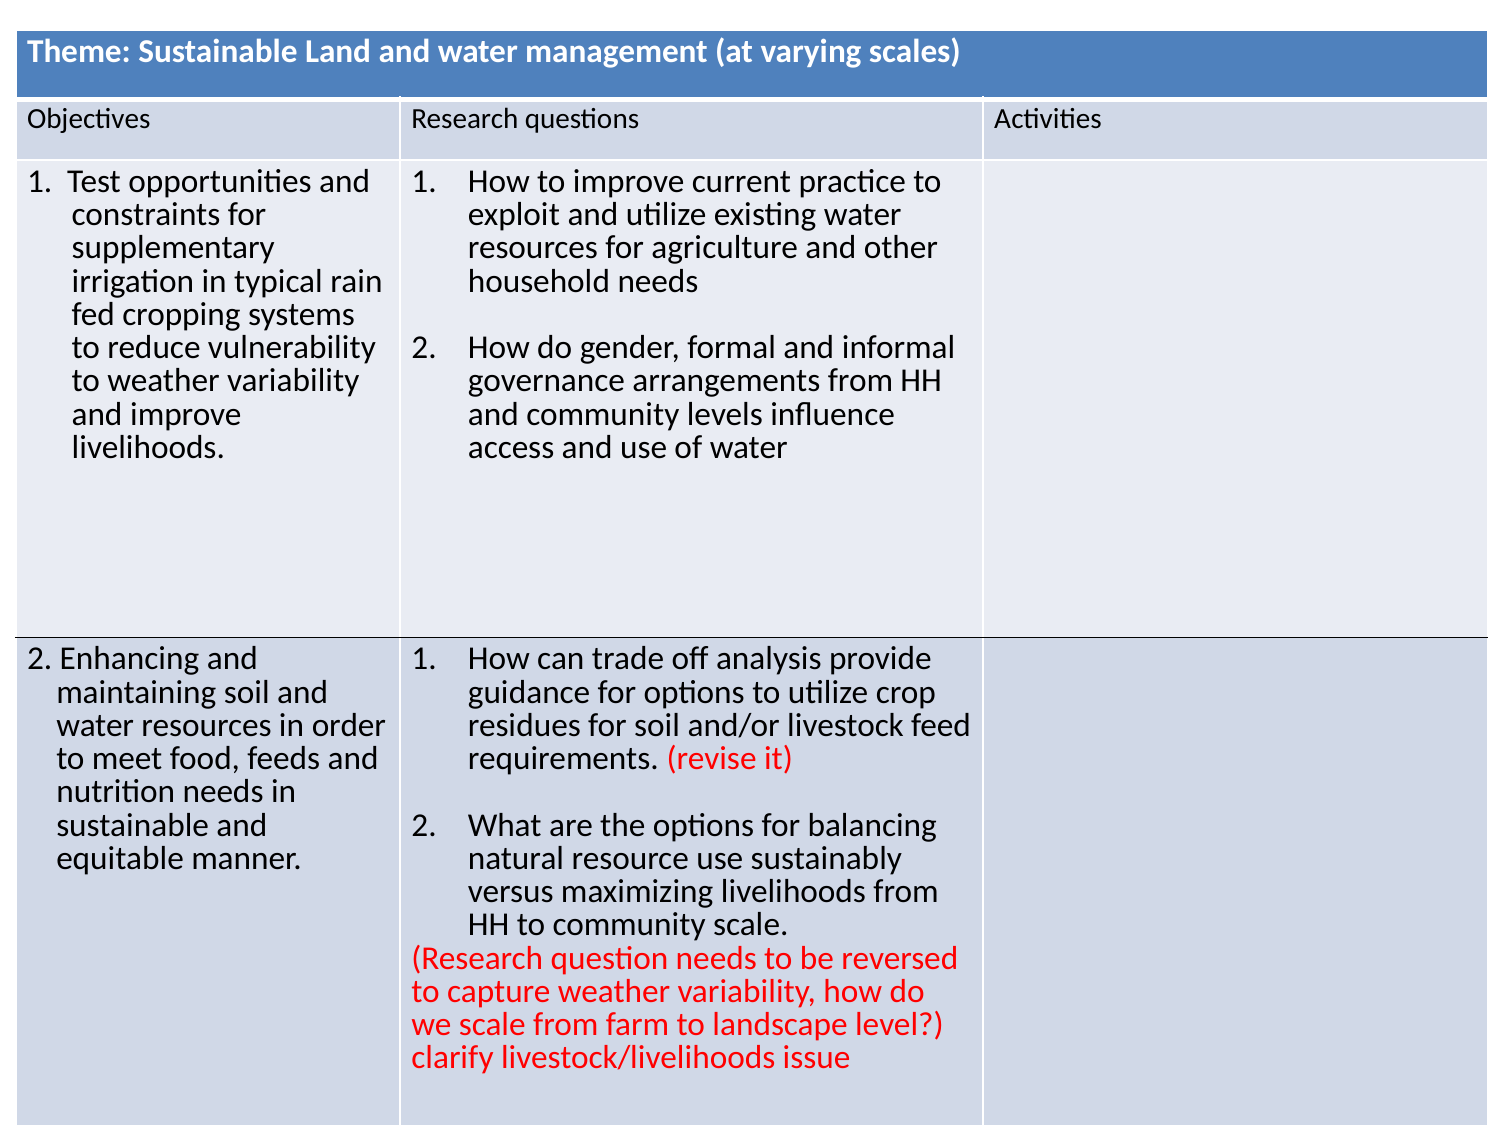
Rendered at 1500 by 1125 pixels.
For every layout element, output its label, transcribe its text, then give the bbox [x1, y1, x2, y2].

table_cell Objectives [17, 102, 399, 159]
table_cell Activities [984, 102, 1487, 159]
table_header Theme: Sustainable Land and water management (at varying scales) [17, 31, 1487, 97]
table_cell How to improve current practice to exploit and utilize existing water resources for agriculture and other household needs How do gender, formal and informal governance arrangements from HH and community levels influence access and use of water [401, 161, 982, 637]
table_cell Research questions [401, 102, 982, 159]
table_cell 1. Test opportunities and constraints for supplementary irrigation in typical rain fed cropping systems to reduce vulnerability to weather variability and improve livelihoods. [17, 161, 399, 637]
table_cell [984, 161, 1487, 637]
table_cell How can trade off analysis provide guidance for options to utilize crop residues for soil and/or livestock feed requirements. (revise it) What are the options for balancing natural resource use sustainably versus maximizing livelihoods from HH to community scale. (Research question needs to be reversed to capture weather variability, how do we scale from farm to landscape level?) clarify livestock/livelihoods issue [401, 638, 982, 1125]
table_cell [984, 638, 1487, 1125]
table_cell 2. Enhancing and maintaining soil and water resources in order to meet food, feeds and nutrition needs in sustainable and equitable manner. [17, 638, 399, 1125]
